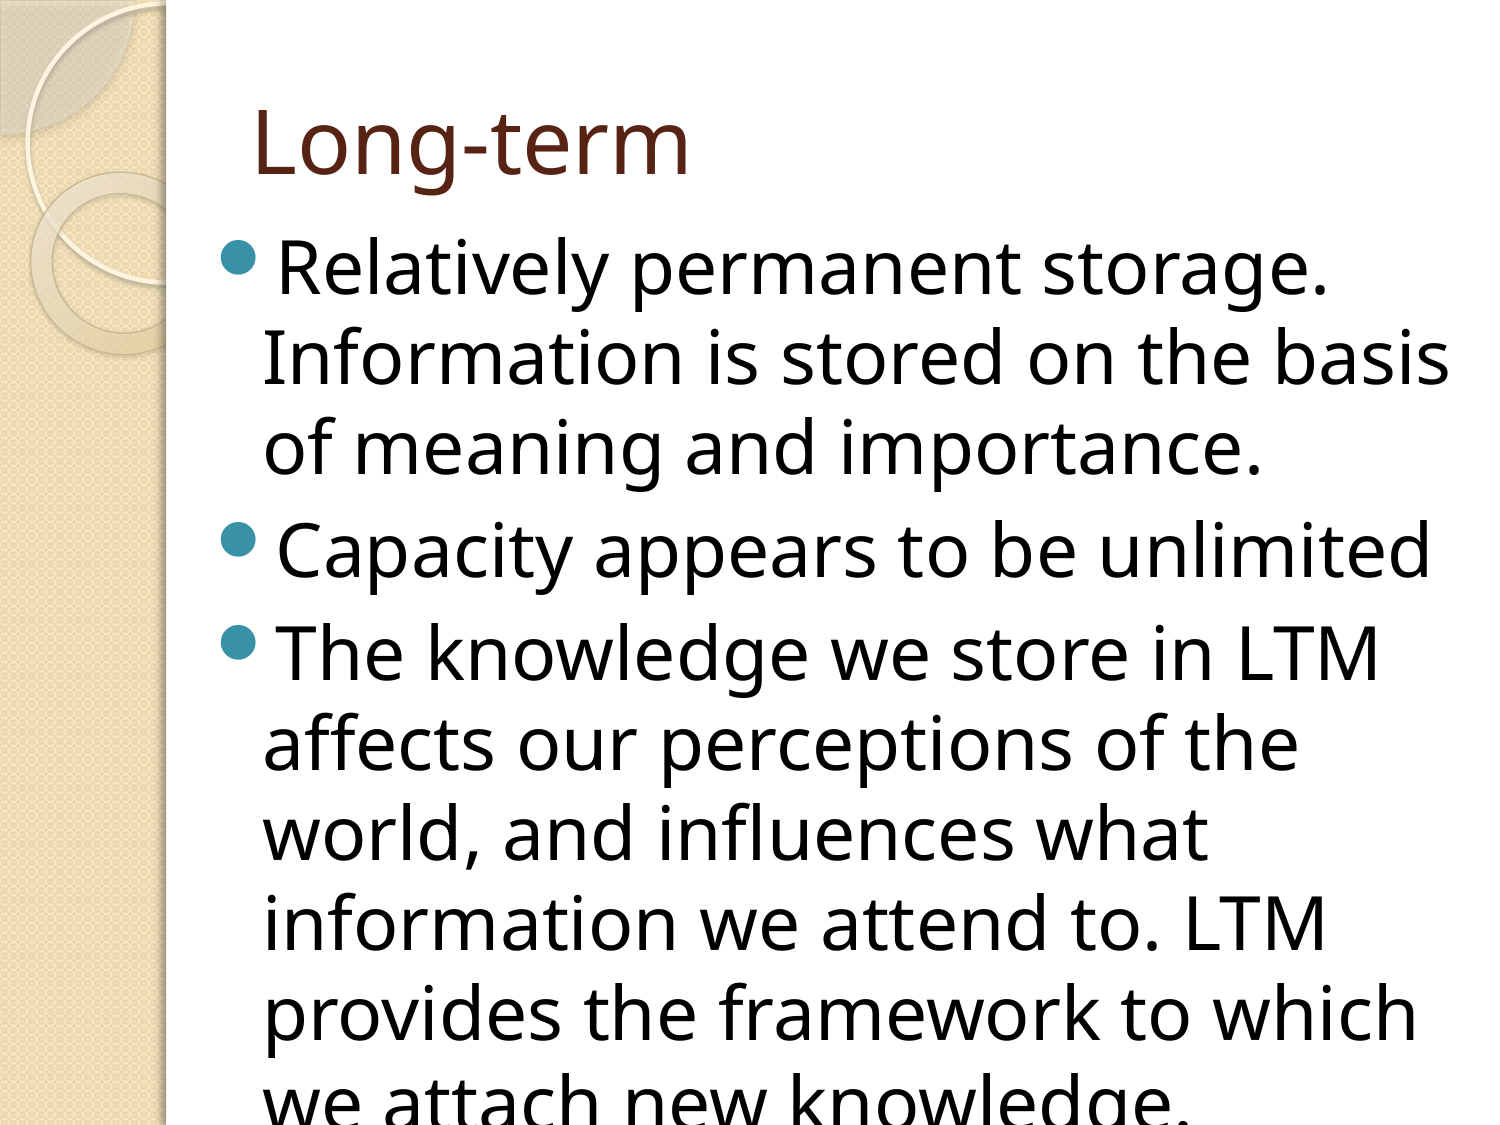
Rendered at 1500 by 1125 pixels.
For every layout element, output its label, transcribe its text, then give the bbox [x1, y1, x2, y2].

title Long-term [235, 45, 1466, 212]
list Relatively permanent storage. Information is stored on the basis of meaning and importance. Capacity appears to be unlimited The knowledge we store in LTM affects our perceptions of the world, and influences what information we attend to. LTM provides the framework to which we attach new knowledge. [187, 212, 1500, 1125]
